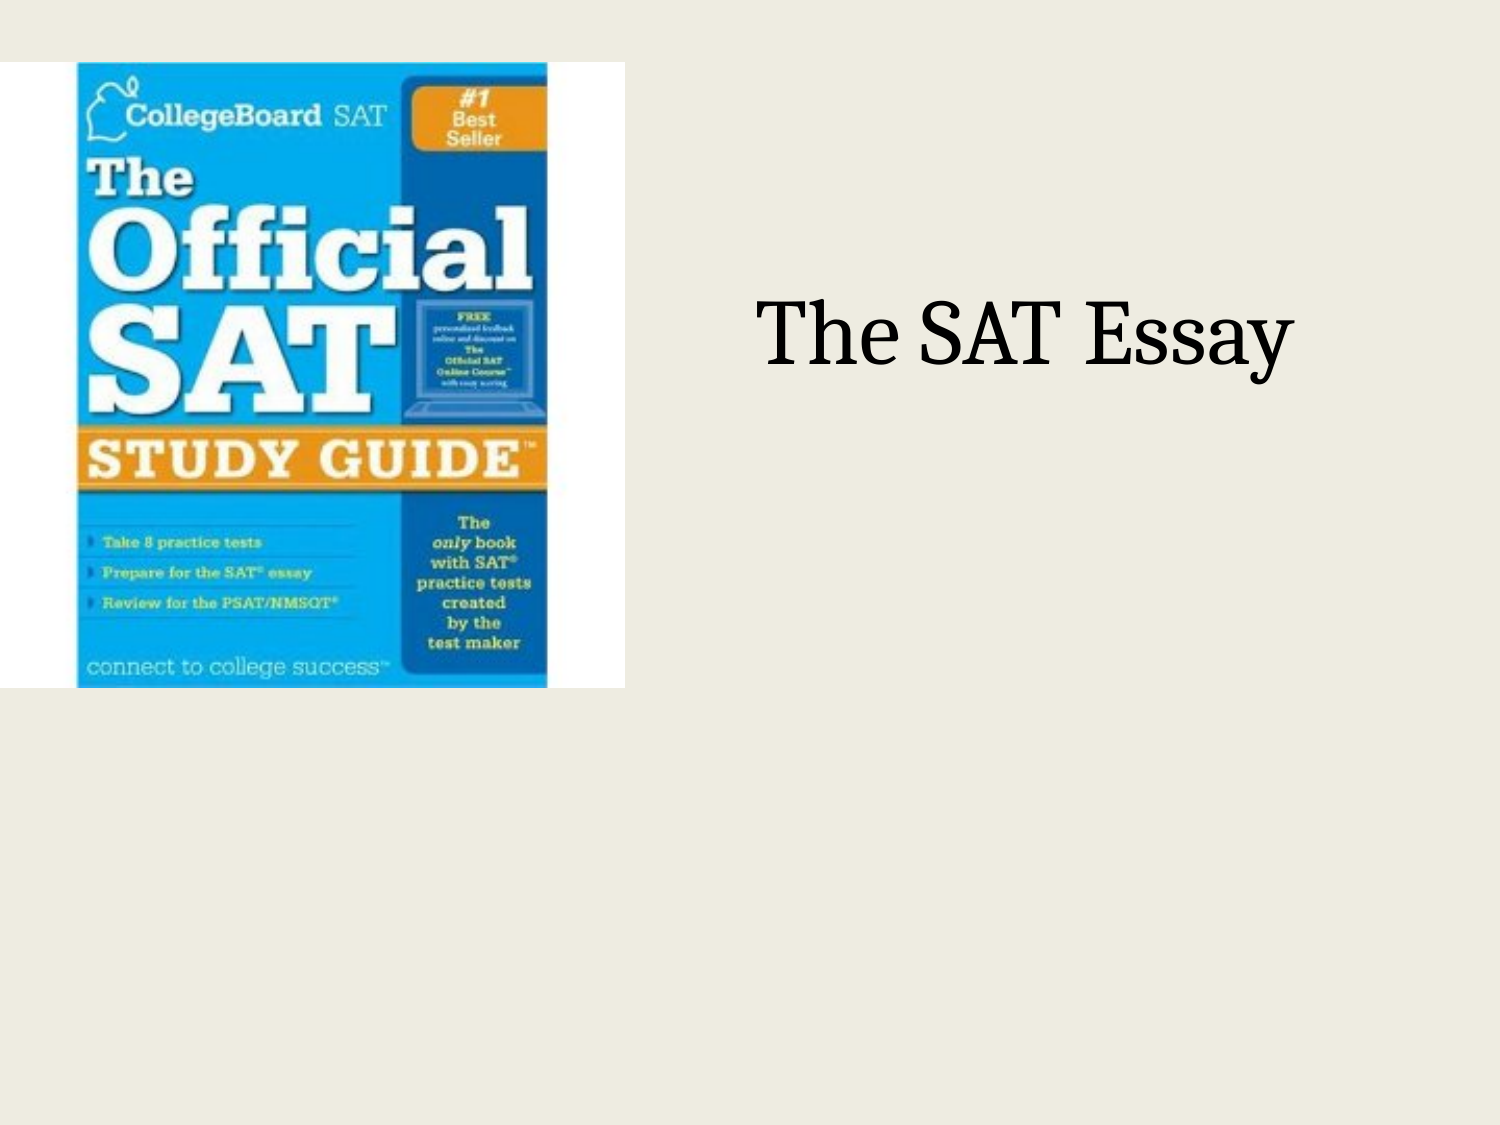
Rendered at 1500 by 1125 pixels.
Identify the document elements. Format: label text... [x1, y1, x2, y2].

title The SAT Essay [629, 262, 1500, 504]
picture [0, 62, 626, 688]
